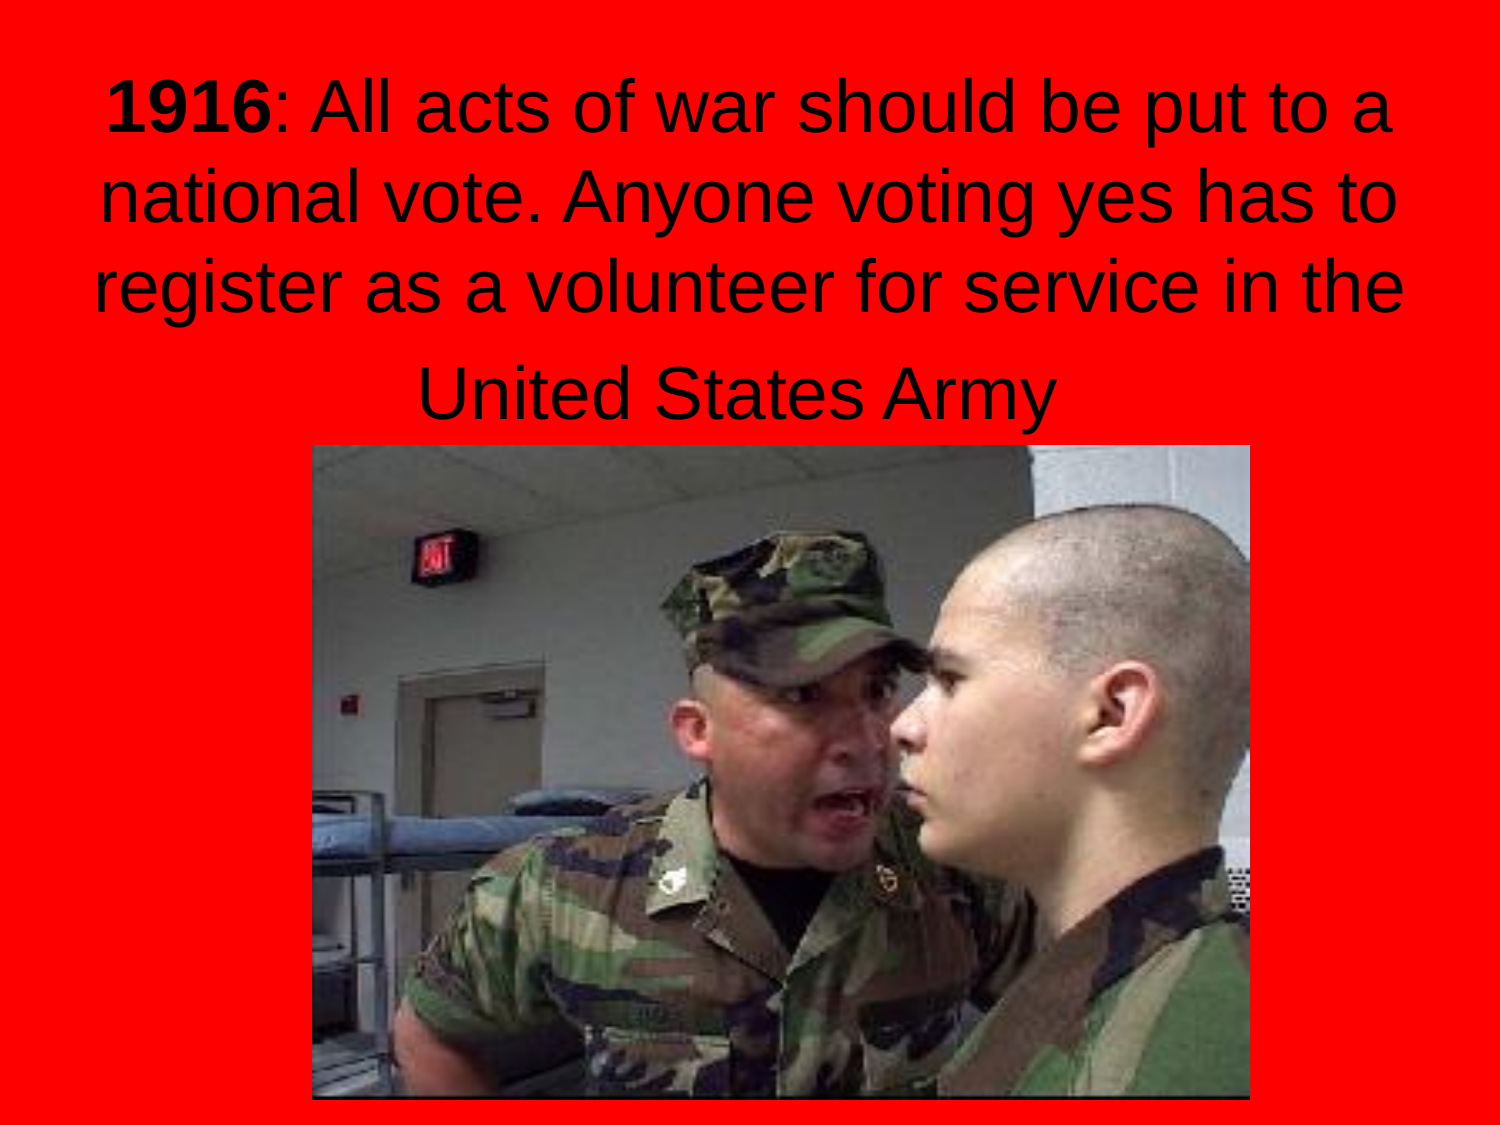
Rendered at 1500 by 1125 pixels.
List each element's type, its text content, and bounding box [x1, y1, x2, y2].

picture [312, 445, 1251, 1101]
title 1916: All acts of war should be put to a national vote. Anyone voting yes has to register as a volunteer for service in the United States Army [75, 45, 1425, 450]
